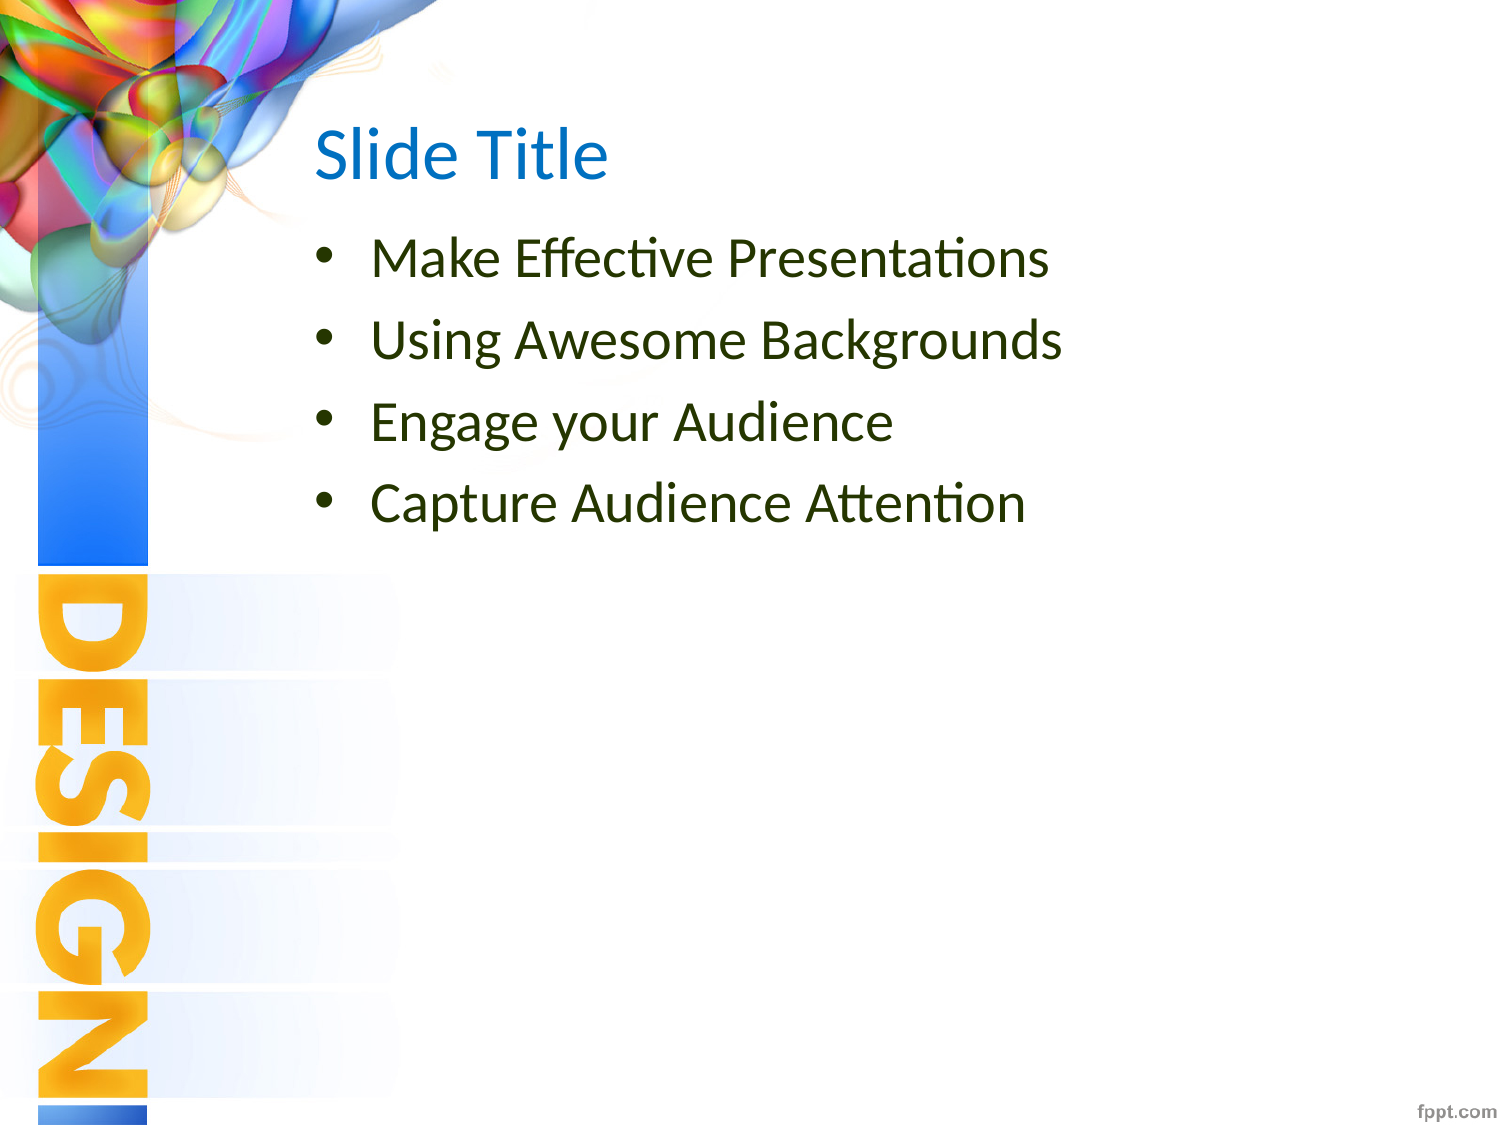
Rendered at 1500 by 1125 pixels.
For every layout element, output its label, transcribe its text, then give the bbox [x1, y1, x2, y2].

list Make Effective Presentations Using Awesome Backgrounds Engage your Audience Capture Audience Attention [299, 211, 1427, 939]
picture [0, 0, 1500, 1125]
title Slide Title [299, 86, 1427, 211]
